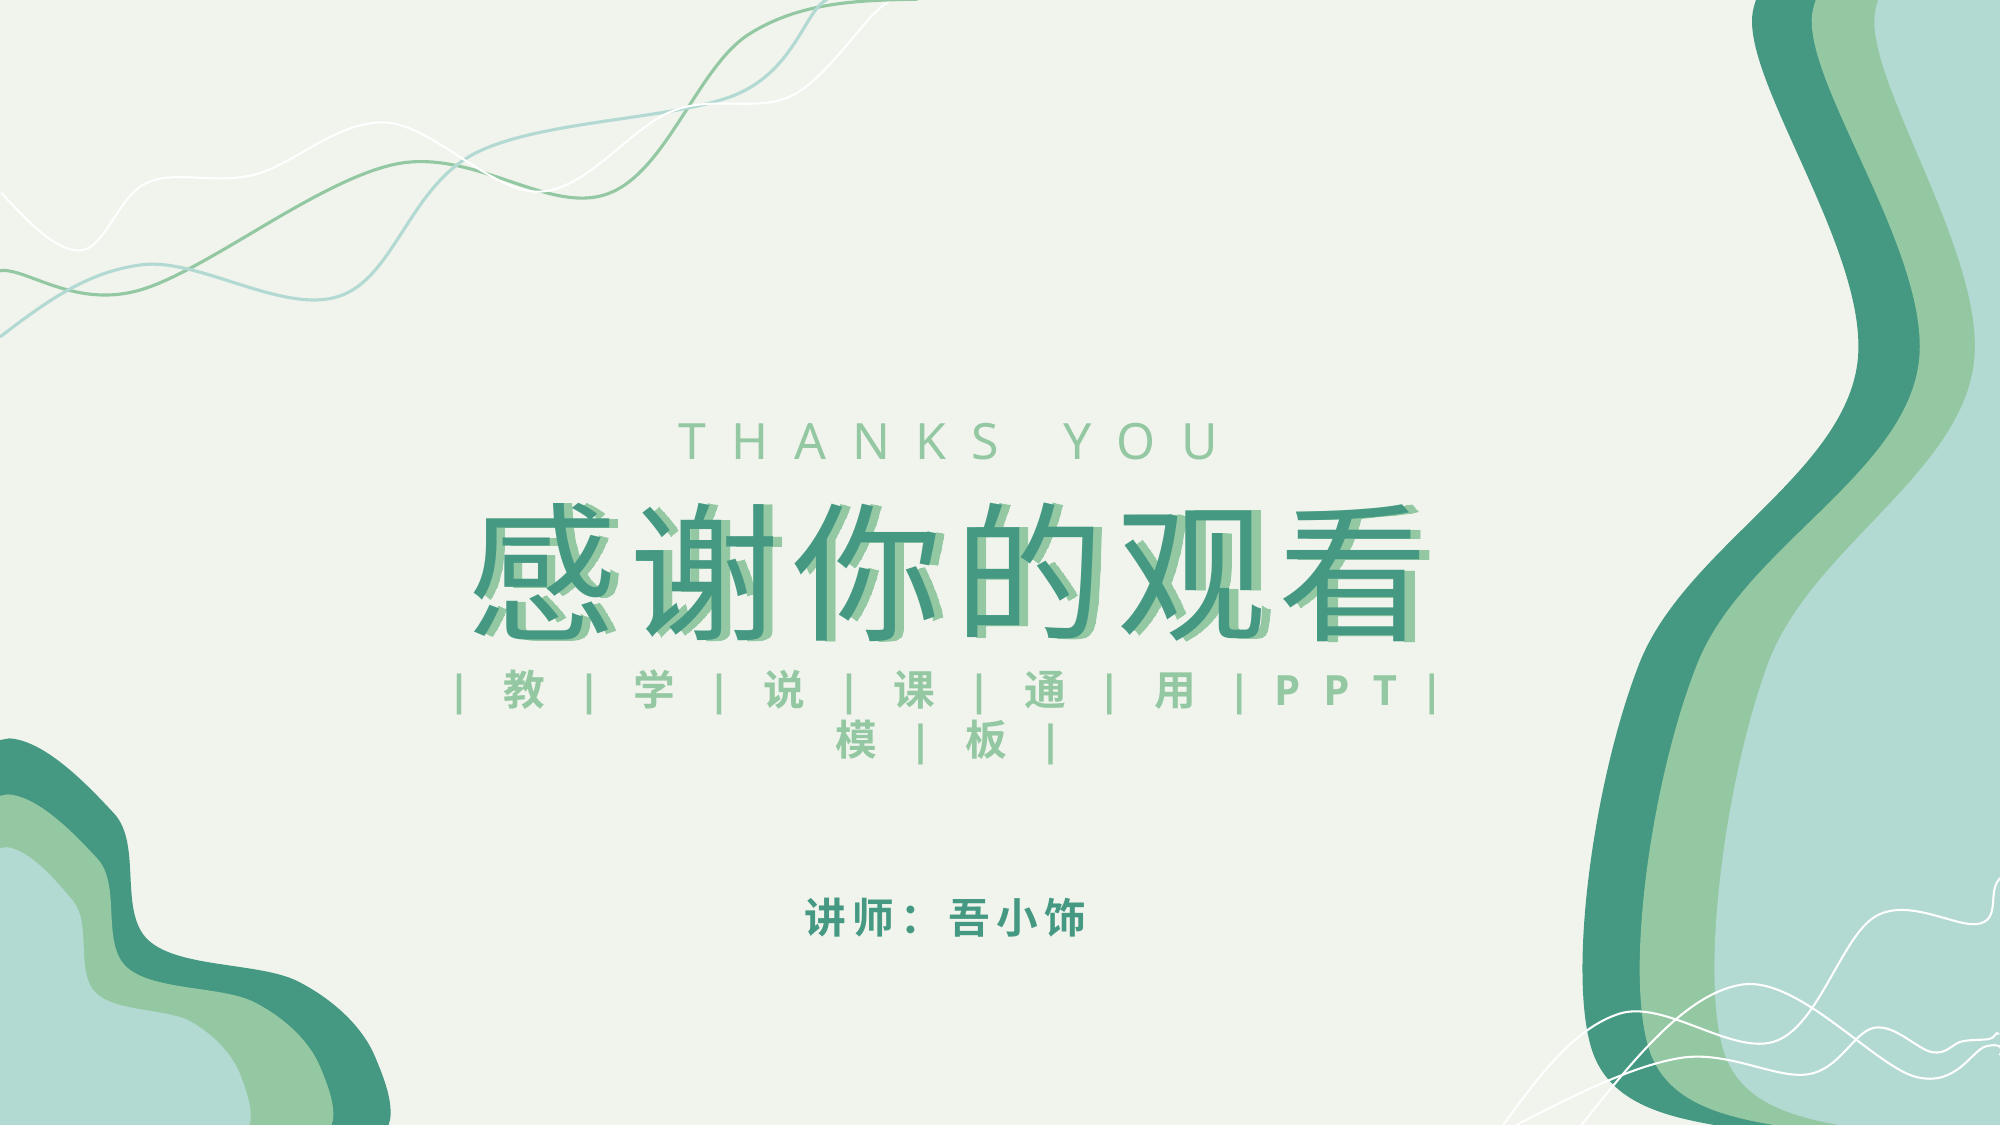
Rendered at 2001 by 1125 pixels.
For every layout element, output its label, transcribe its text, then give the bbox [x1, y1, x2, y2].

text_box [0, 738, 391, 1125]
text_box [1582, 0, 2000, 876]
text_box 讲师：吾小饰 [727, 884, 1164, 949]
text_box | 教 | 学 | 说 | 课 | 通 | 用 | P P T | 模 | 板 | [416, 656, 1481, 772]
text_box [0, 0, 901, 337]
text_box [1499, 876, 2000, 1125]
text_box 感谢你的观看 [296, 471, 1582, 667]
text_box T H A N K S Y O U [383, 401, 1515, 477]
